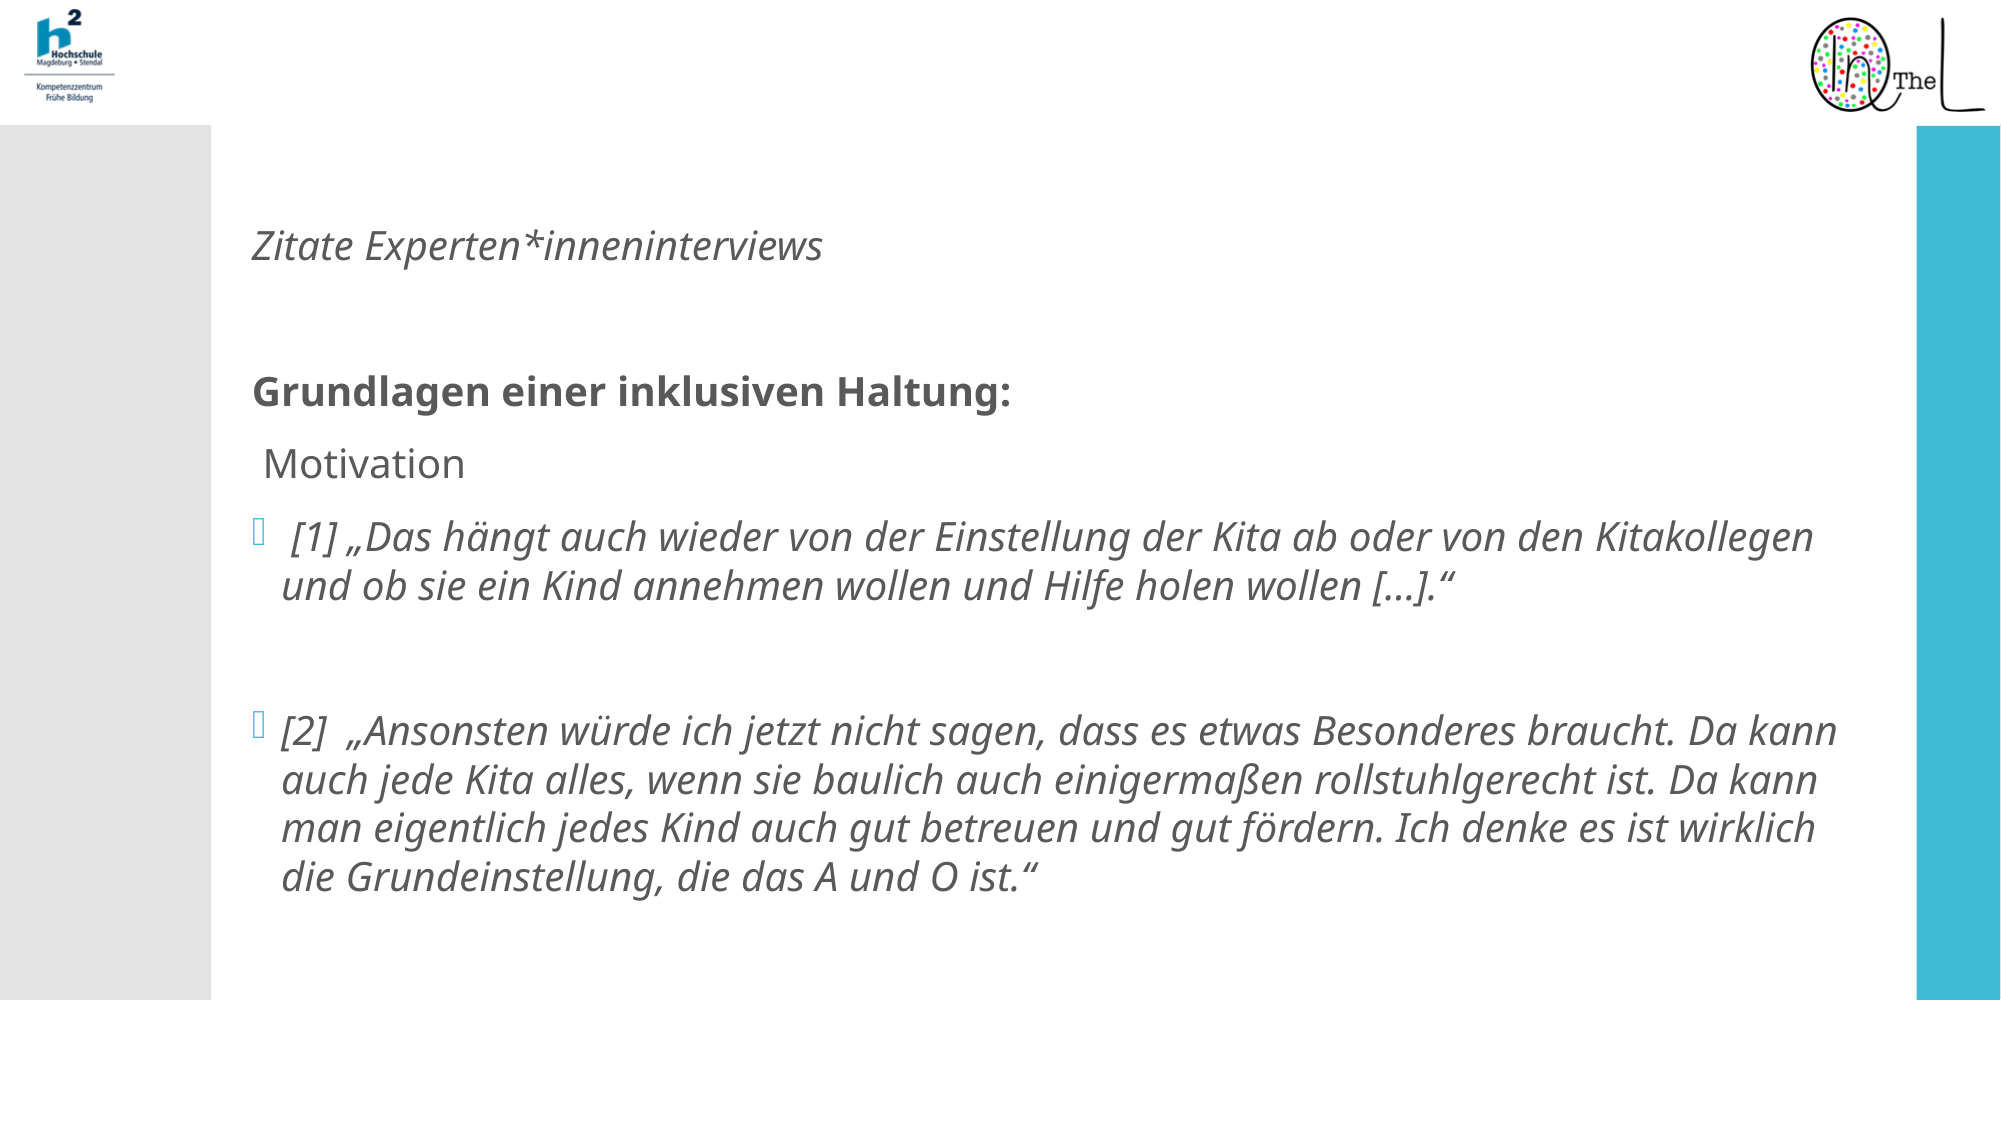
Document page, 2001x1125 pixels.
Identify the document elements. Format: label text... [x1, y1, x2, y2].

list Zitate Experten*inneninterviews Grundlagen einer inklusiven Haltung: Motivation [1] „Das hängt auch wieder von der Einstellung der Kita ab oder von den Kitakollegen und ob sie ein Kind annehmen wollen und Hilfe holen wollen […].“ [2] „Ansonsten würde ich jetzt nicht sagen, dass es etwas Besonderes braucht. Da kann auch jede Kita alles, wenn sie baulich auch einigermaßen rollstuhlgerecht ist. Da kann man eigentlich jedes Kind auch gut betreuen und gut fördern. Ich denke es ist wirklich die Grundeinstellung, die das A und O ist.“ [236, 212, 1891, 913]
picture [1809, 17, 1987, 113]
text_box [0, 124, 212, 1001]
text_box [1916, 125, 2000, 1001]
text_box [0, 0, 2000, 1125]
picture [13, 0, 127, 113]
